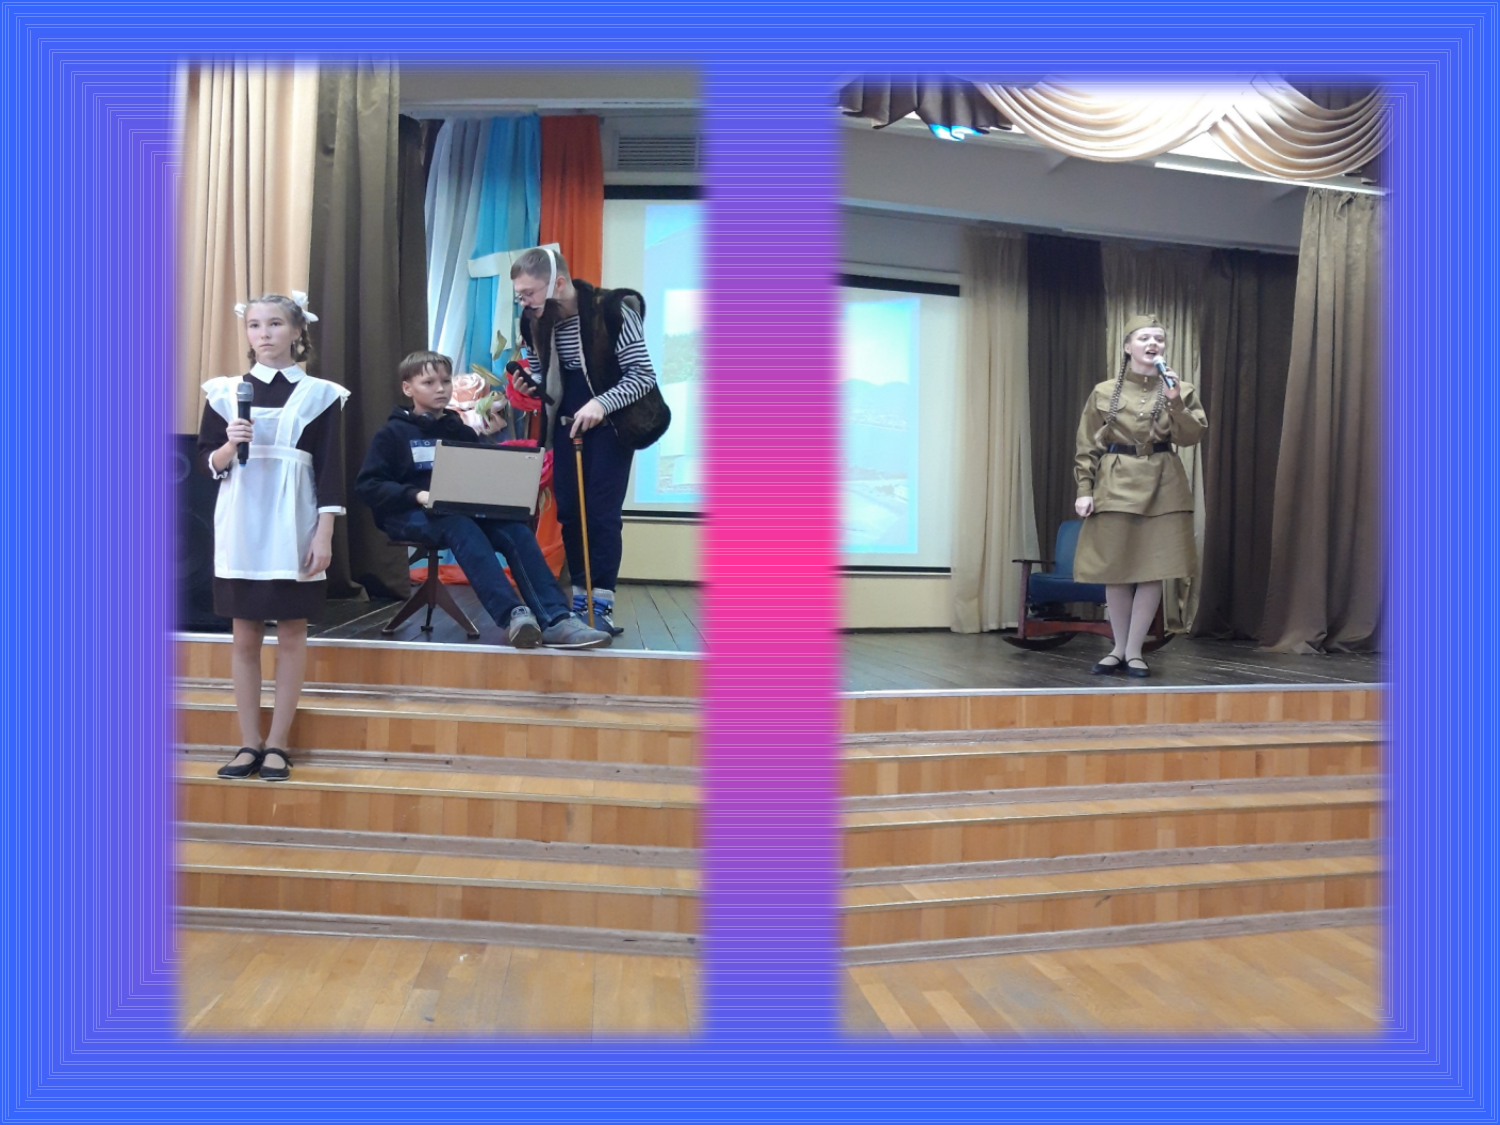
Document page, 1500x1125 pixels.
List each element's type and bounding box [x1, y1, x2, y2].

picture [0, 72, 1500, 1030]
